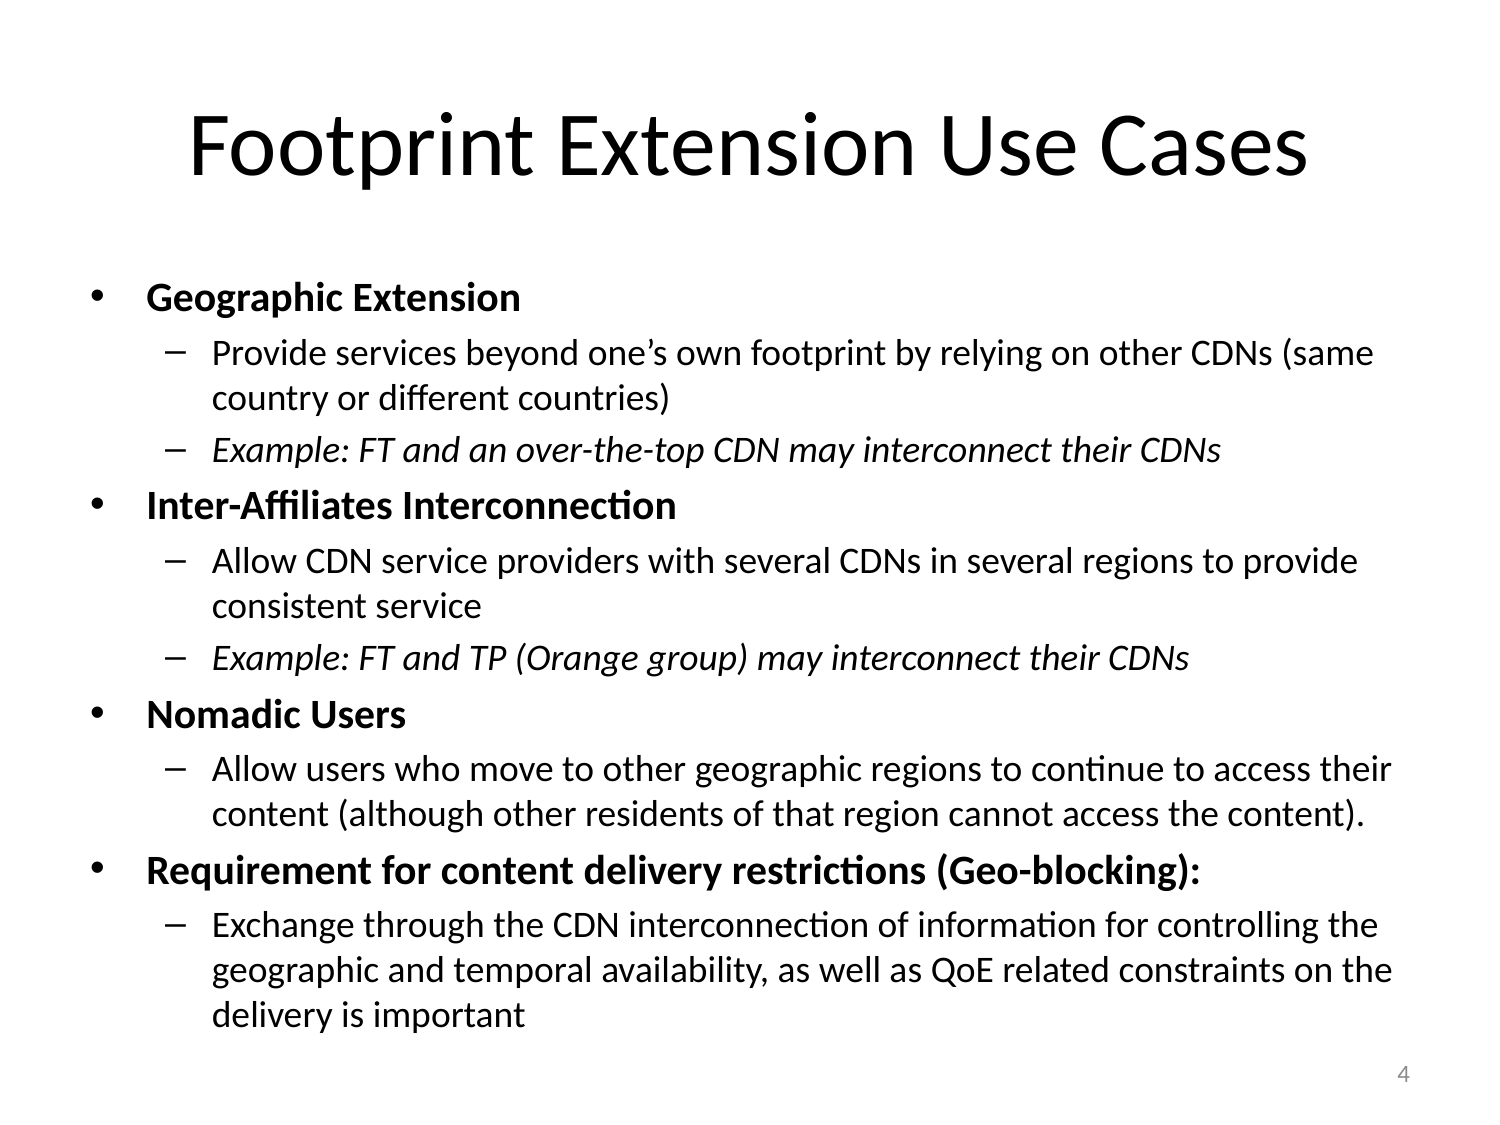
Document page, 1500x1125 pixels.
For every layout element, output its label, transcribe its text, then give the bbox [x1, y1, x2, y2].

list Geographic Extension Provide services beyond one’s own footprint by relying on other CDNs (same country or different countries) Example: FT and an over-the-top CDN may interconnect their CDNs Inter-Affiliates Interconnection Allow CDN service providers with several CDNs in several regions to provide consistent service Example: FT and TP (Orange group) may interconnect their CDNs Nomadic Users Allow users who move to other geographic regions to continue to access their content (although other residents of that region cannot access the content). Requirement for content delivery restrictions (Geo-blocking): Exchange through the CDN interconnection of information for controlling the geographic and temporal availability, as well as QoE related constraints on the delivery is important [74, 262, 1426, 1048]
title Footprint Extension Use Cases [74, 44, 1426, 233]
slide_number 4 [1074, 1048, 1425, 1103]
